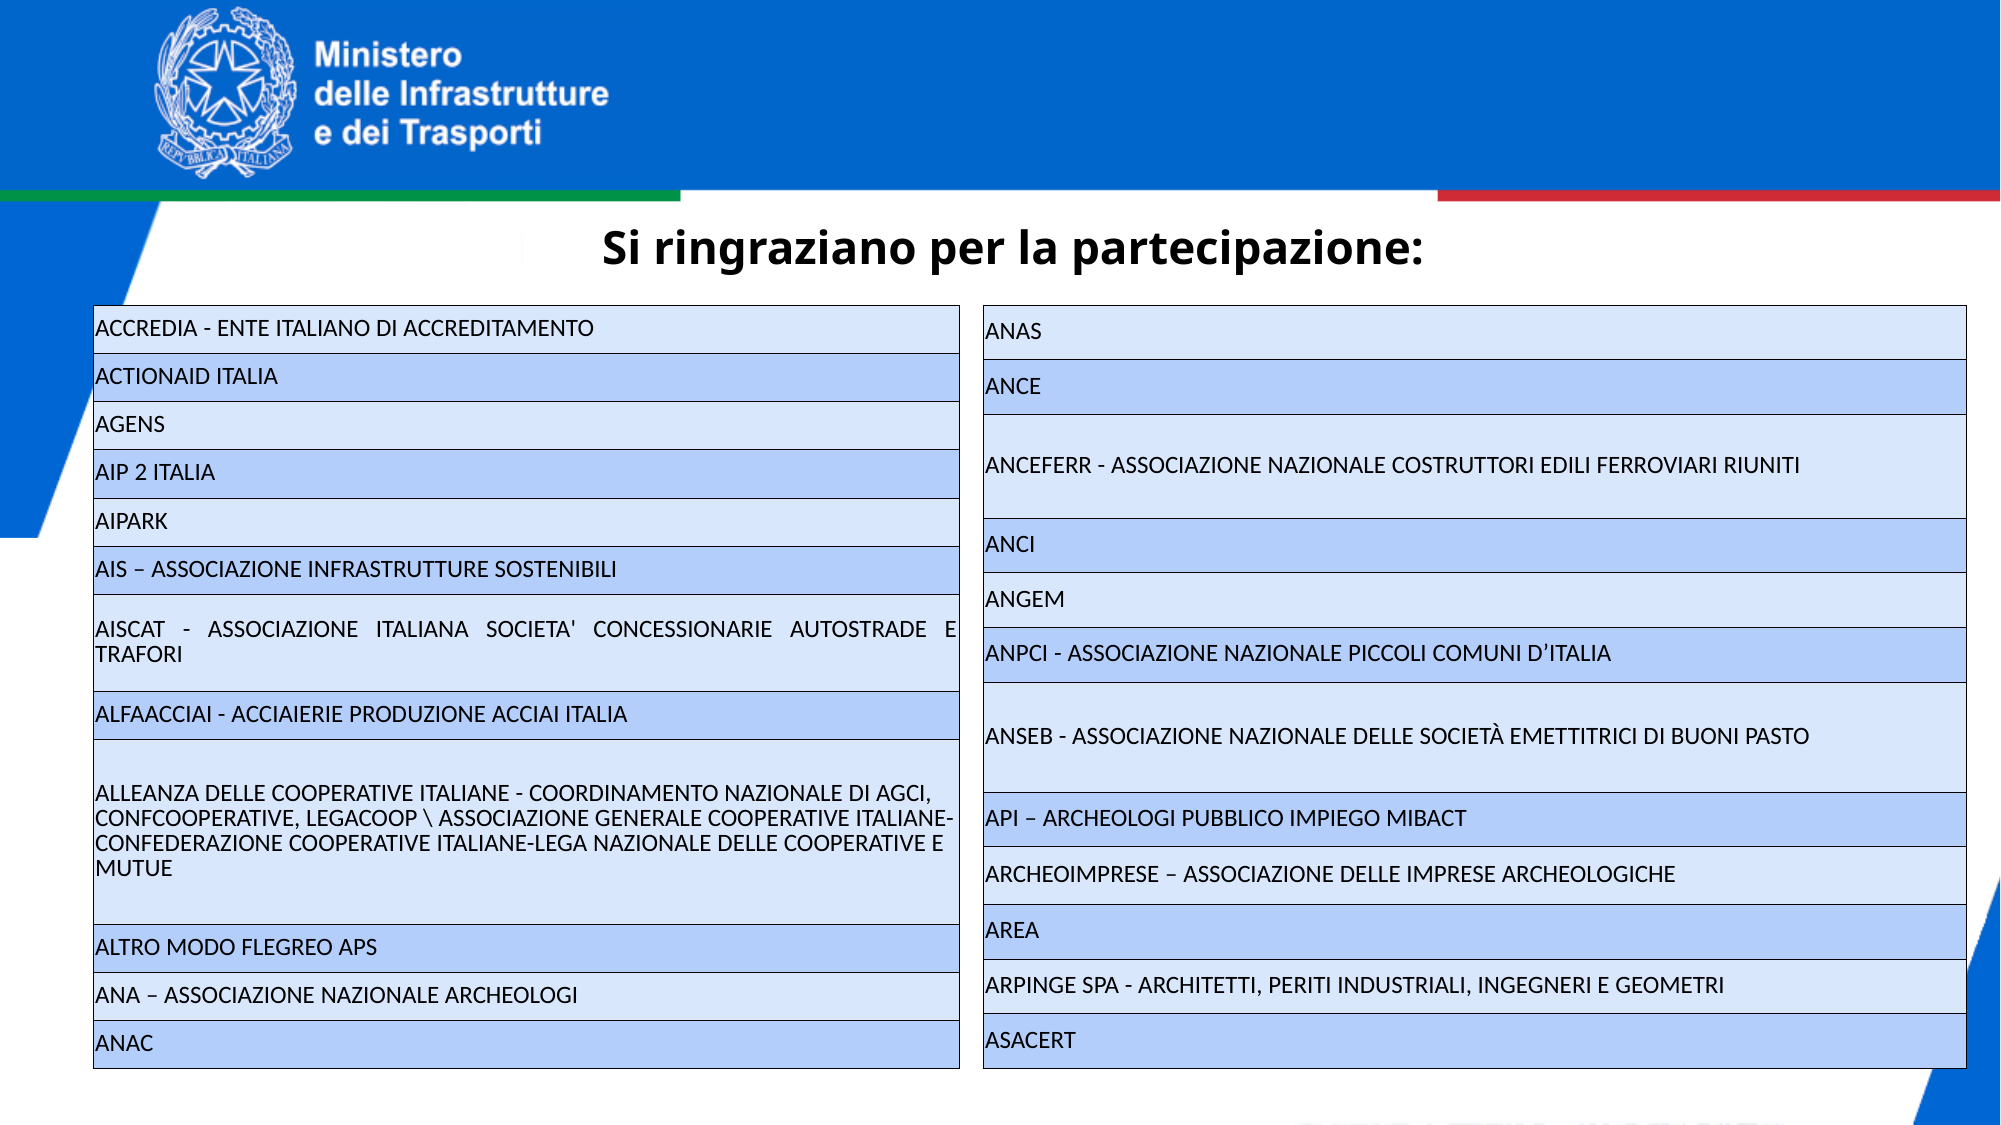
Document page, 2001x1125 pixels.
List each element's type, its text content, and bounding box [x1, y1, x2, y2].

table_cell ANCEFERR - ASSOCIAZIONE NAZIONALE COSTRUTTORI EDILI FERROVIARI RIUNITI [984, 415, 1966, 518]
table_cell API – ARCHEOLOGI PUBBLICO IMPIEGO MIBACT [984, 793, 1966, 846]
table_cell AREA [984, 905, 1966, 959]
table_cell ANCE [984, 360, 1966, 414]
table_cell ANA – ASSOCIAZIONE NAZIONALE ARCHEOLOGI [94, 973, 959, 1020]
table_header ACCREDIA - ENTE ITALIANO DI ACCREDITAMENTO [94, 306, 959, 353]
text_box Si ringraziano per la partecipazione: [147, 211, 1880, 281]
table_cell ARCHEOIMPRESE – ASSOCIAZIONE DELLE IMPRESE ARCHEOLOGICHE [984, 847, 1966, 904]
picture [0, 0, 2001, 1125]
table_cell ANSEB - ASSOCIAZIONE NAZIONALE DELLE SOCIETÀ EMETTITRICI DI BUONI PASTO [984, 683, 1966, 792]
table_cell AIS – ASSOCIAZIONE INFRASTRUTTURE SOSTENIBILI [94, 547, 959, 594]
table_cell AIPARK [94, 499, 959, 546]
table_cell ANPCI - ASSOCIAZIONE NAZIONALE PICCOLI COMUNI D’ITALIA [984, 628, 1966, 682]
table_cell ASACERT [984, 1014, 1966, 1068]
table_cell ACTIONAID ITALIA [94, 354, 959, 401]
table_cell ANAC [94, 1021, 959, 1068]
table_cell AIP 2 ITALIA [94, 450, 959, 498]
table_cell ANCI [984, 519, 1966, 572]
table_cell ALLEANZA DELLE COOPERATIVE ITALIANE - COORDINAMENTO NAZIONALE DI AGCI, CONFCOOPERATIVE, LEGACOOP \ ASSOCIAZIONE GENERALE COOPERATIVE ITALIANE- CONFEDERAZIONE COOPERATIVE ITALIANE-LEGA NAZIONALE DELLE COOPERATIVE E MUTUE [94, 740, 959, 924]
table_cell AISCAT - ASSOCIAZIONE ITALIANA SOCIETA' CONCESSIONARIE AUTOSTRADE E TRAFORI [94, 595, 959, 691]
table_cell ANGEM [984, 573, 1966, 627]
table_cell ARPINGE SPA - ARCHITETTI, PERITI INDUSTRIALI, INGEGNERI E GEOMETRI [984, 960, 1966, 1013]
table_cell ALTRO MODO FLEGREO APS [94, 925, 959, 972]
table_cell AGENS [94, 402, 959, 449]
table_cell ALFAACCIAI - ACCIAIERIE PRODUZIONE ACCIAI ITALIA [94, 692, 959, 739]
table_header ANAS [984, 306, 1966, 359]
